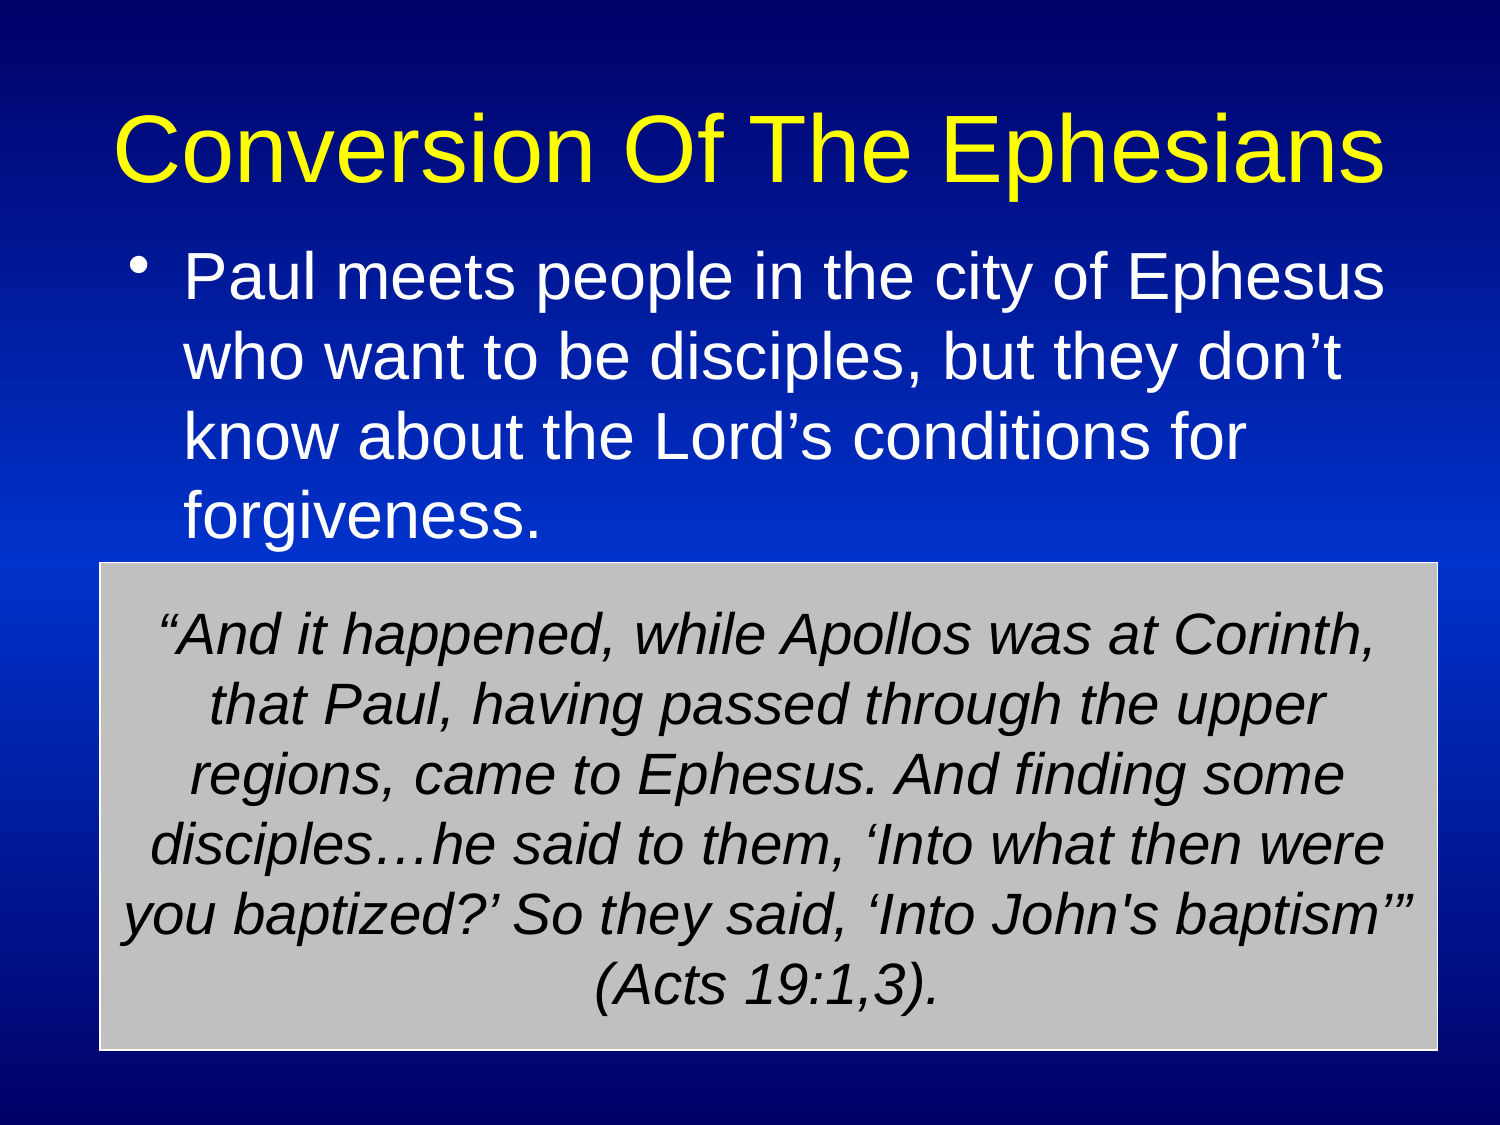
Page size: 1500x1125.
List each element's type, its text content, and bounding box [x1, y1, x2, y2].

text_box “And it happened, while Apollos was at Corinth, that Paul, having passed through the upper regions, came to Ephesus. And finding some disciples…he said to them, ‘Into what then were you baptized?’ So they said, ‘Into John's baptism’” (Acts 19:1,3). [99, 562, 1438, 1050]
title Conversion Of The Ephesians [37, 50, 1463, 238]
list Paul meets people in the city of Ephesus who want to be disciples, but they don’t know about the Lord’s conditions for forgiveness. [112, 224, 1463, 1013]
